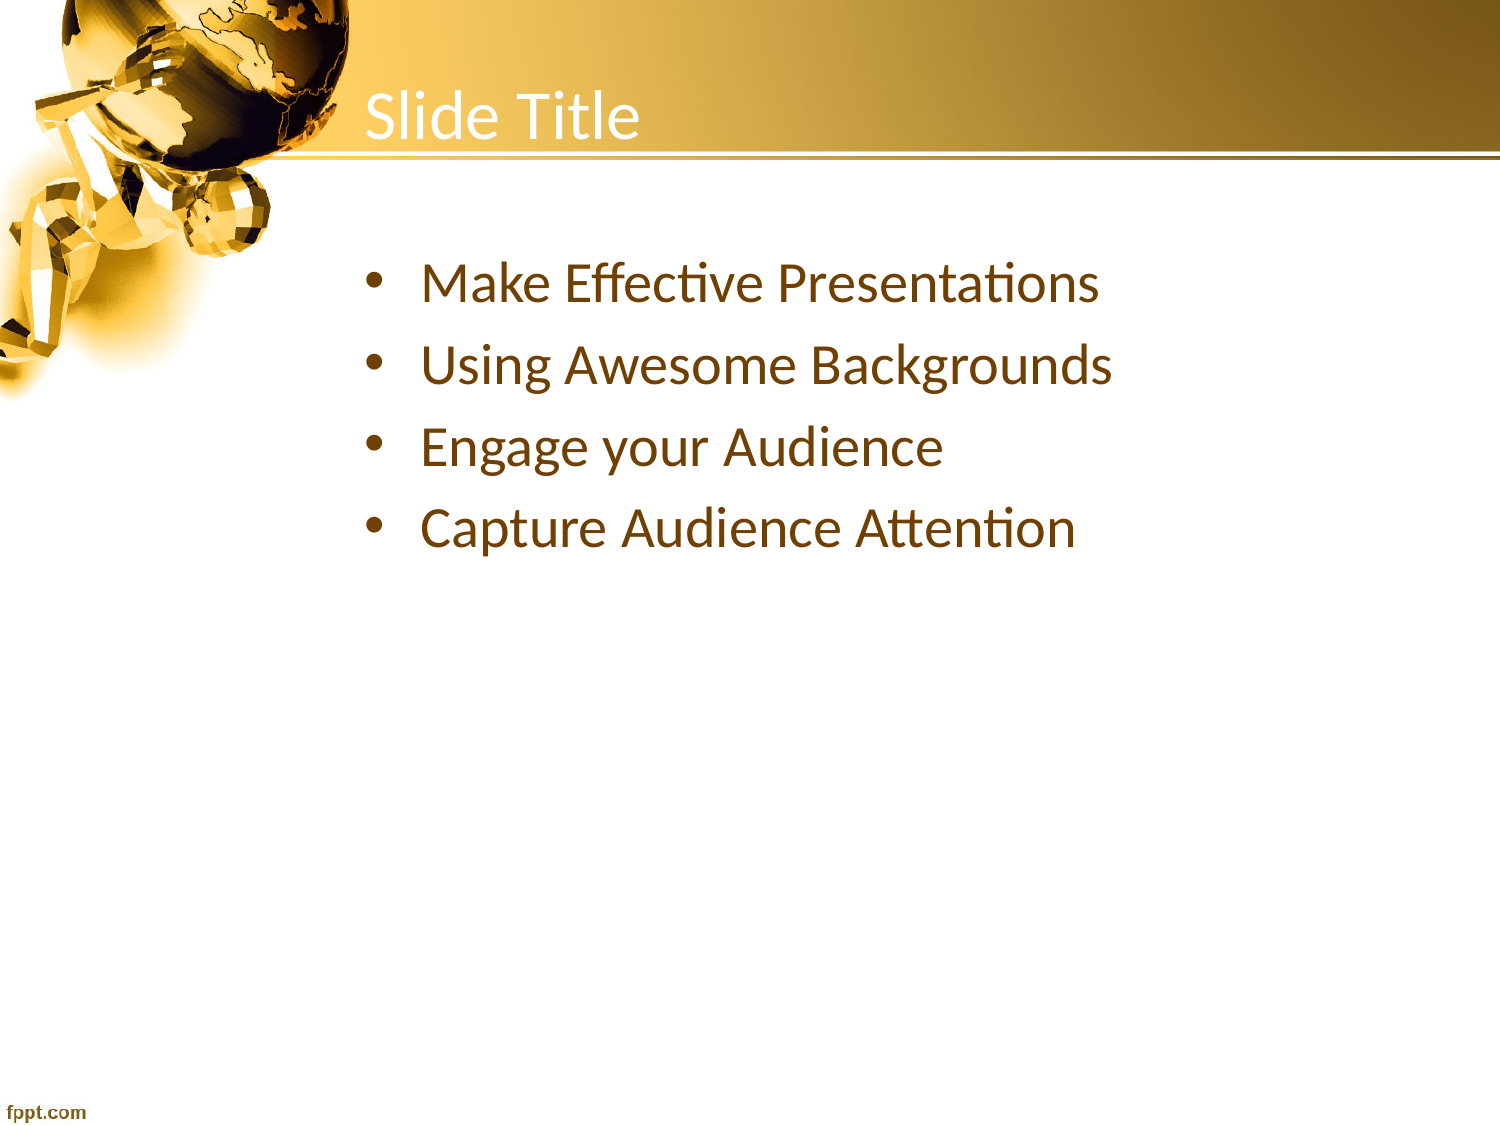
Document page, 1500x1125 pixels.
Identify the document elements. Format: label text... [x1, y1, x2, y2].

picture [0, 0, 1500, 1125]
list Make Effective Presentations Using Awesome Backgrounds Engage your Audience Capture Audience Attention [349, 236, 1402, 989]
title Slide Title [349, 61, 1427, 162]
